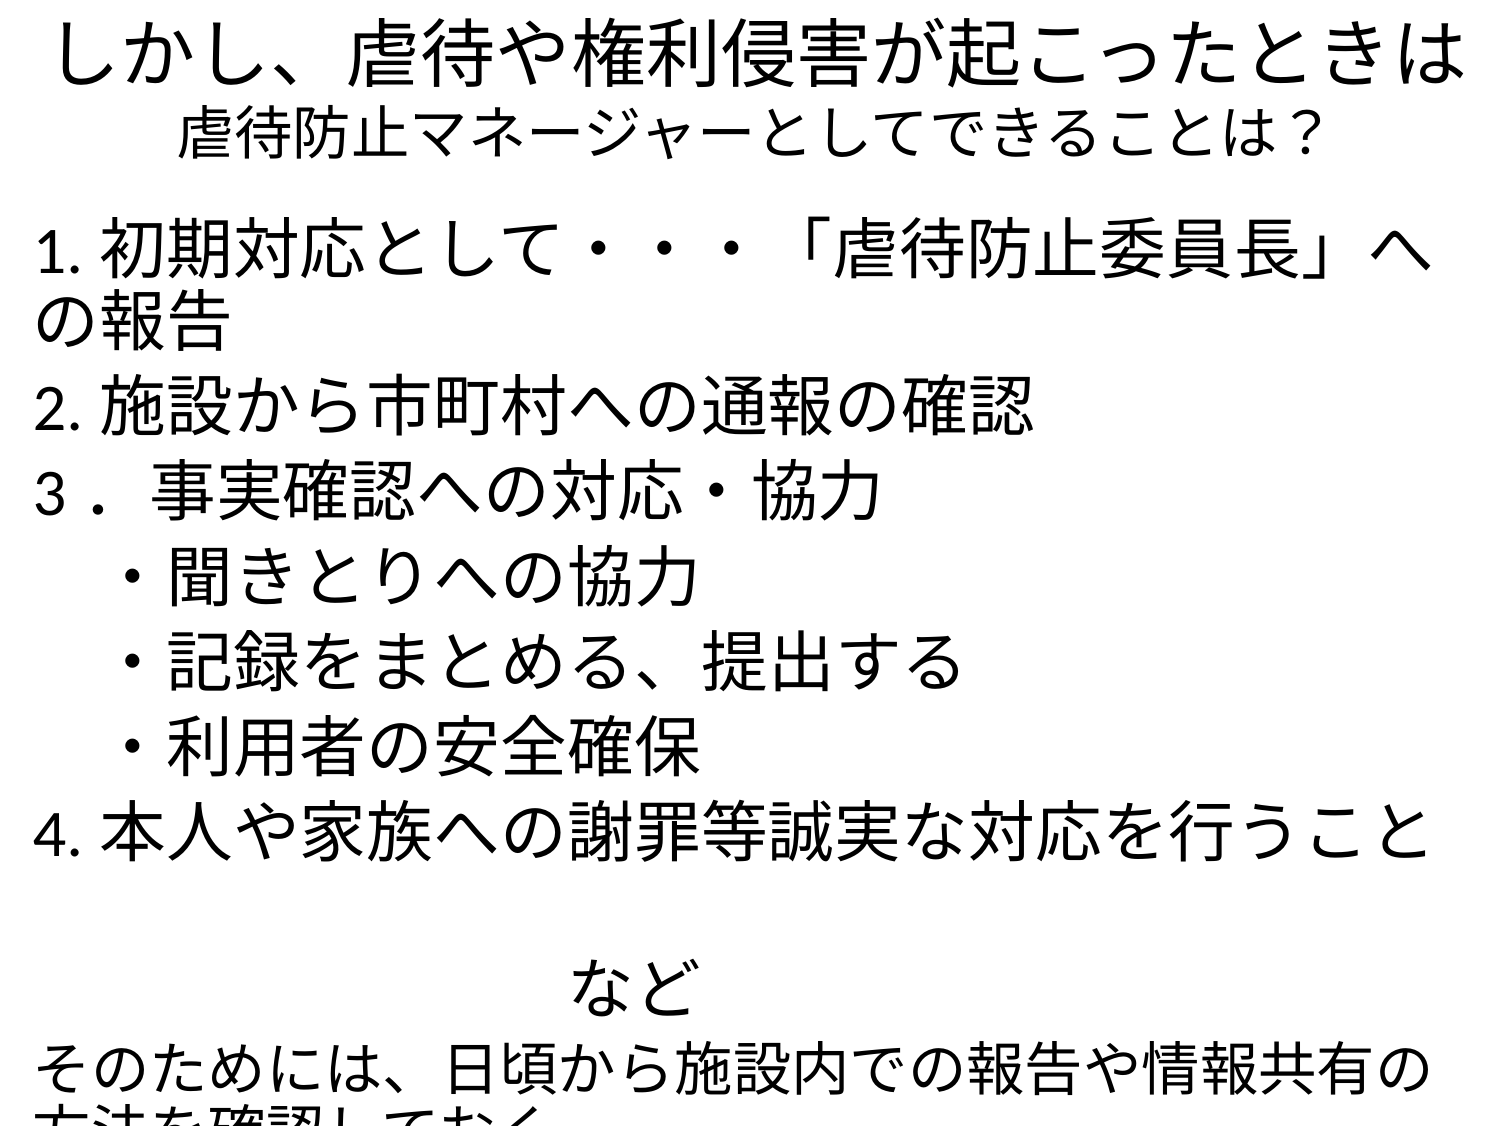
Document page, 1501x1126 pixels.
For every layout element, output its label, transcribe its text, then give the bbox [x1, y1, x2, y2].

list 1.初期対応として・・・「虐待防止委員長」への報告 2.施設から市町村への通報の確認 3．事実確認への対応・協力 ・聞きとりへの協力 ・記録をまとめる、提出する ・利用者の安全確保 4.本人や家族への謝罪等誠実な対応を行うこと など そのためには、日頃から施設内での報告や情報共有の方法を確認しておく [17, 208, 1472, 1006]
title しかし、虐待や権利侵害が起こったときは 虐待防止マネージャーとしてできることは？ [0, 0, 1501, 173]
